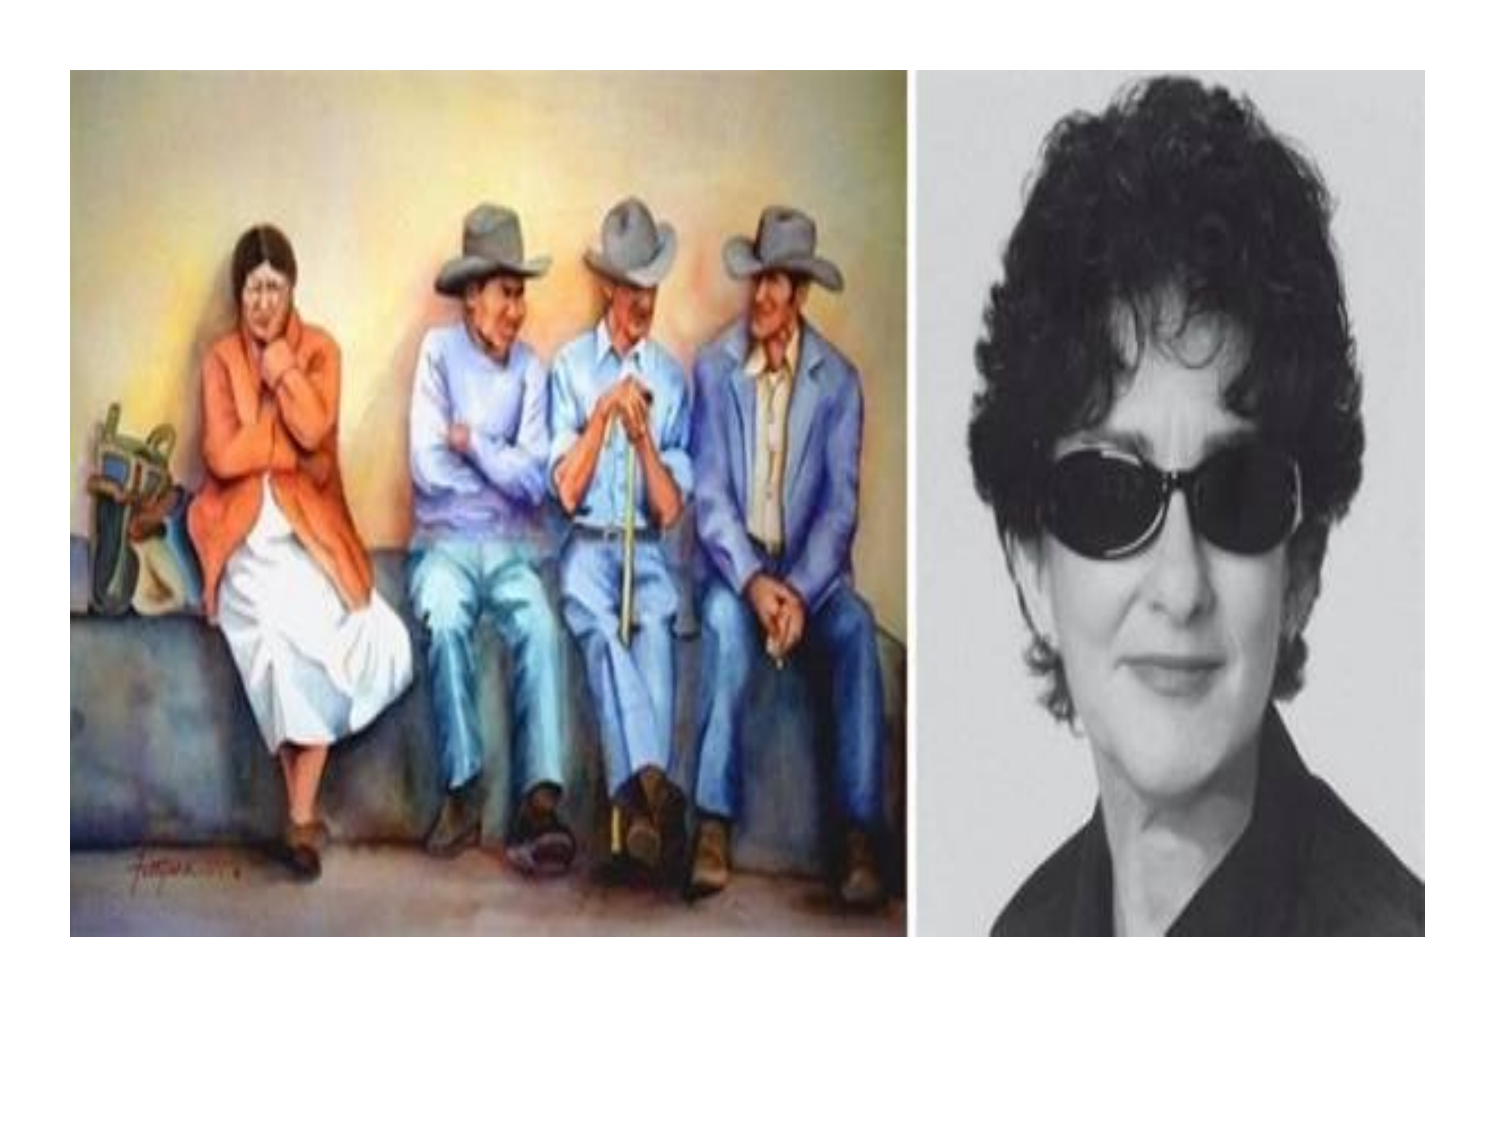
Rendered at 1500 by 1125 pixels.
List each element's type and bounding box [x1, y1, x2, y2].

picture [70, 70, 1426, 937]
